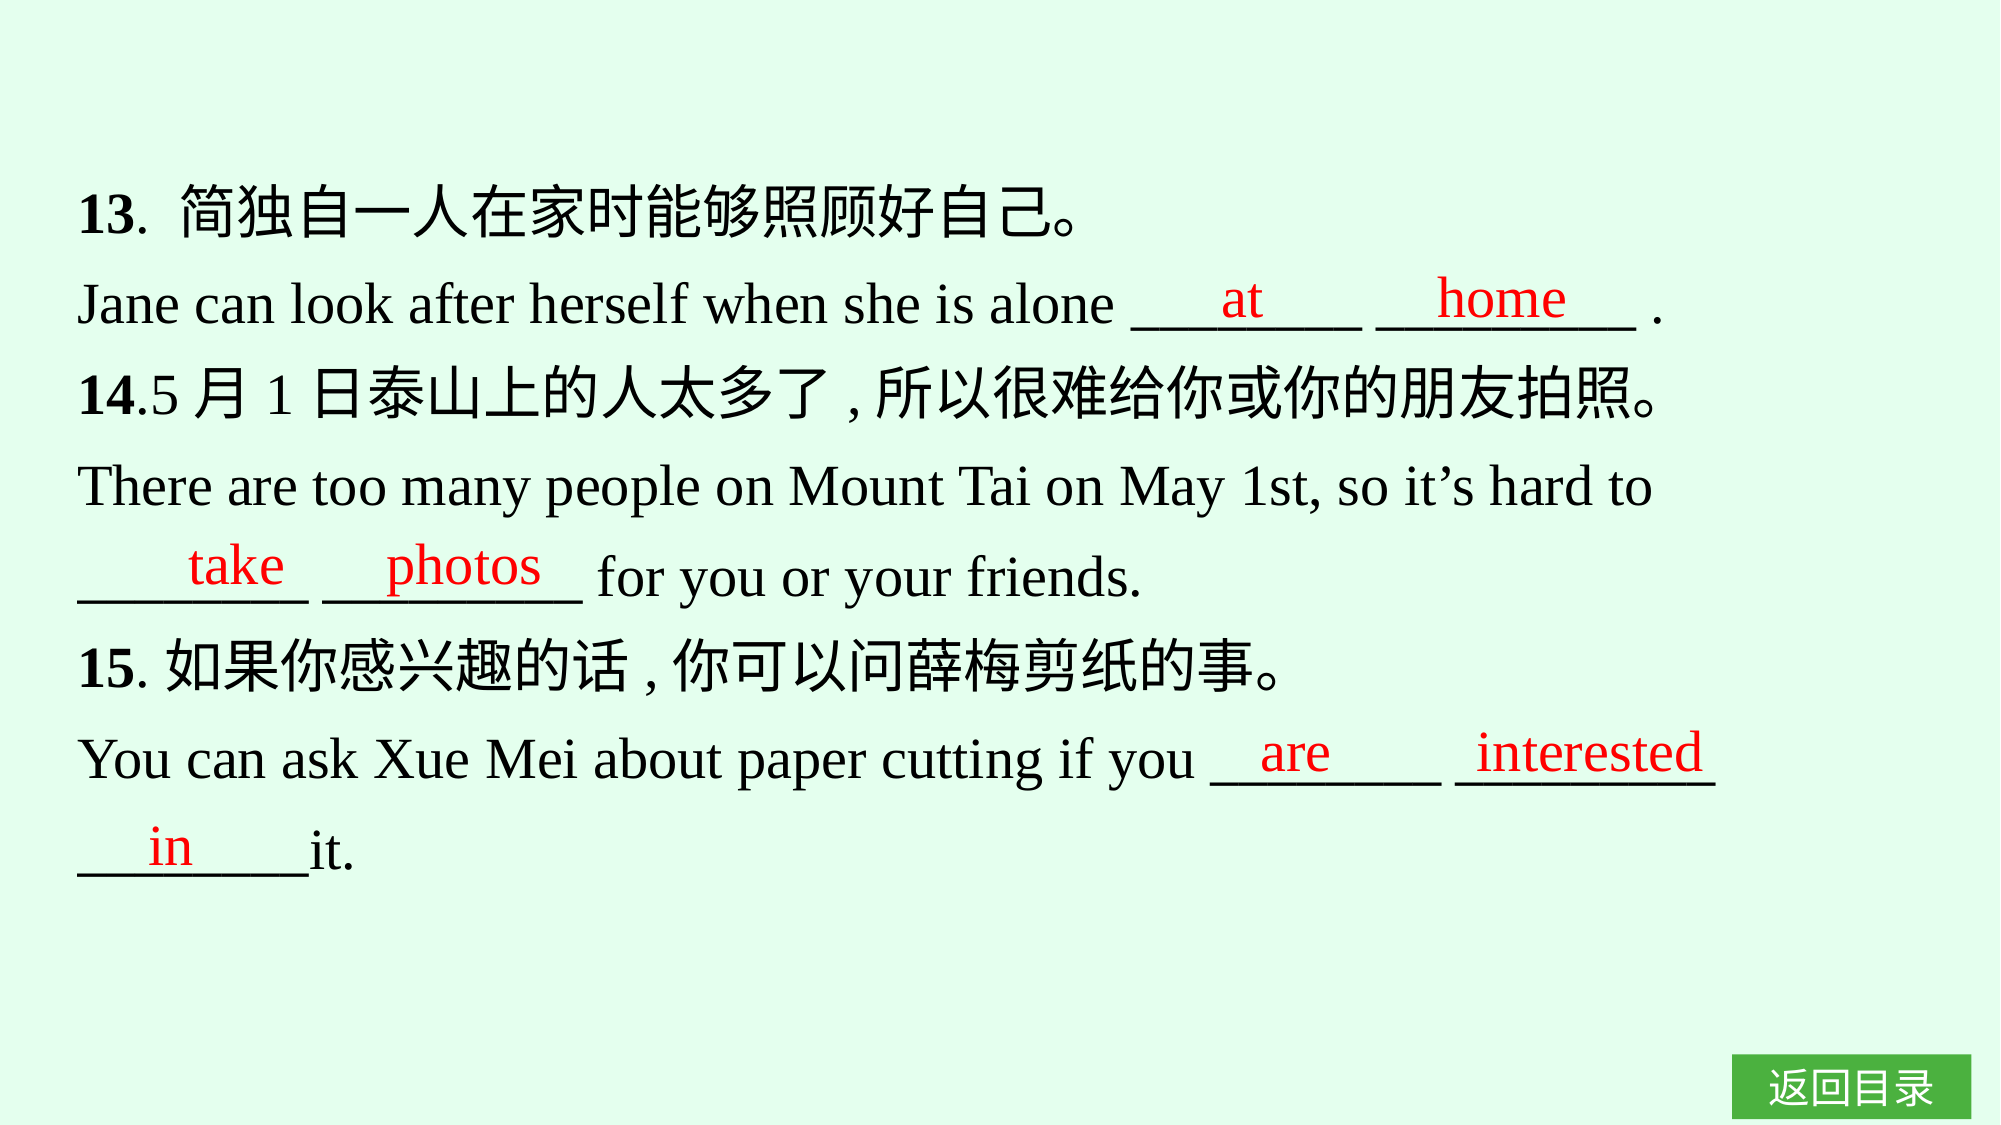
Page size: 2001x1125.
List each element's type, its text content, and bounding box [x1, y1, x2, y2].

text_box take photos [173, 504, 558, 604]
text_box are interested [1246, 691, 1719, 791]
text_box at home [1206, 237, 1583, 337]
text_box in [133, 785, 209, 885]
text_box 13. 简独自一人在家时能够照顾好自己。 Jane can look after herself when she is alone ________ _________ . 14.5月1日泰山上的人太多了,所以很难给你或你的朋友拍照。 There are too many people on Mount Tai on May 1st, so it’s hard to ________ _________ for you or your friends. 15.如果你感兴趣的话,你可以问薛梅剪纸的事。 You can ask Xue Mei about paper cutting if you ________ _________ ________it. [62, 146, 1938, 889]
